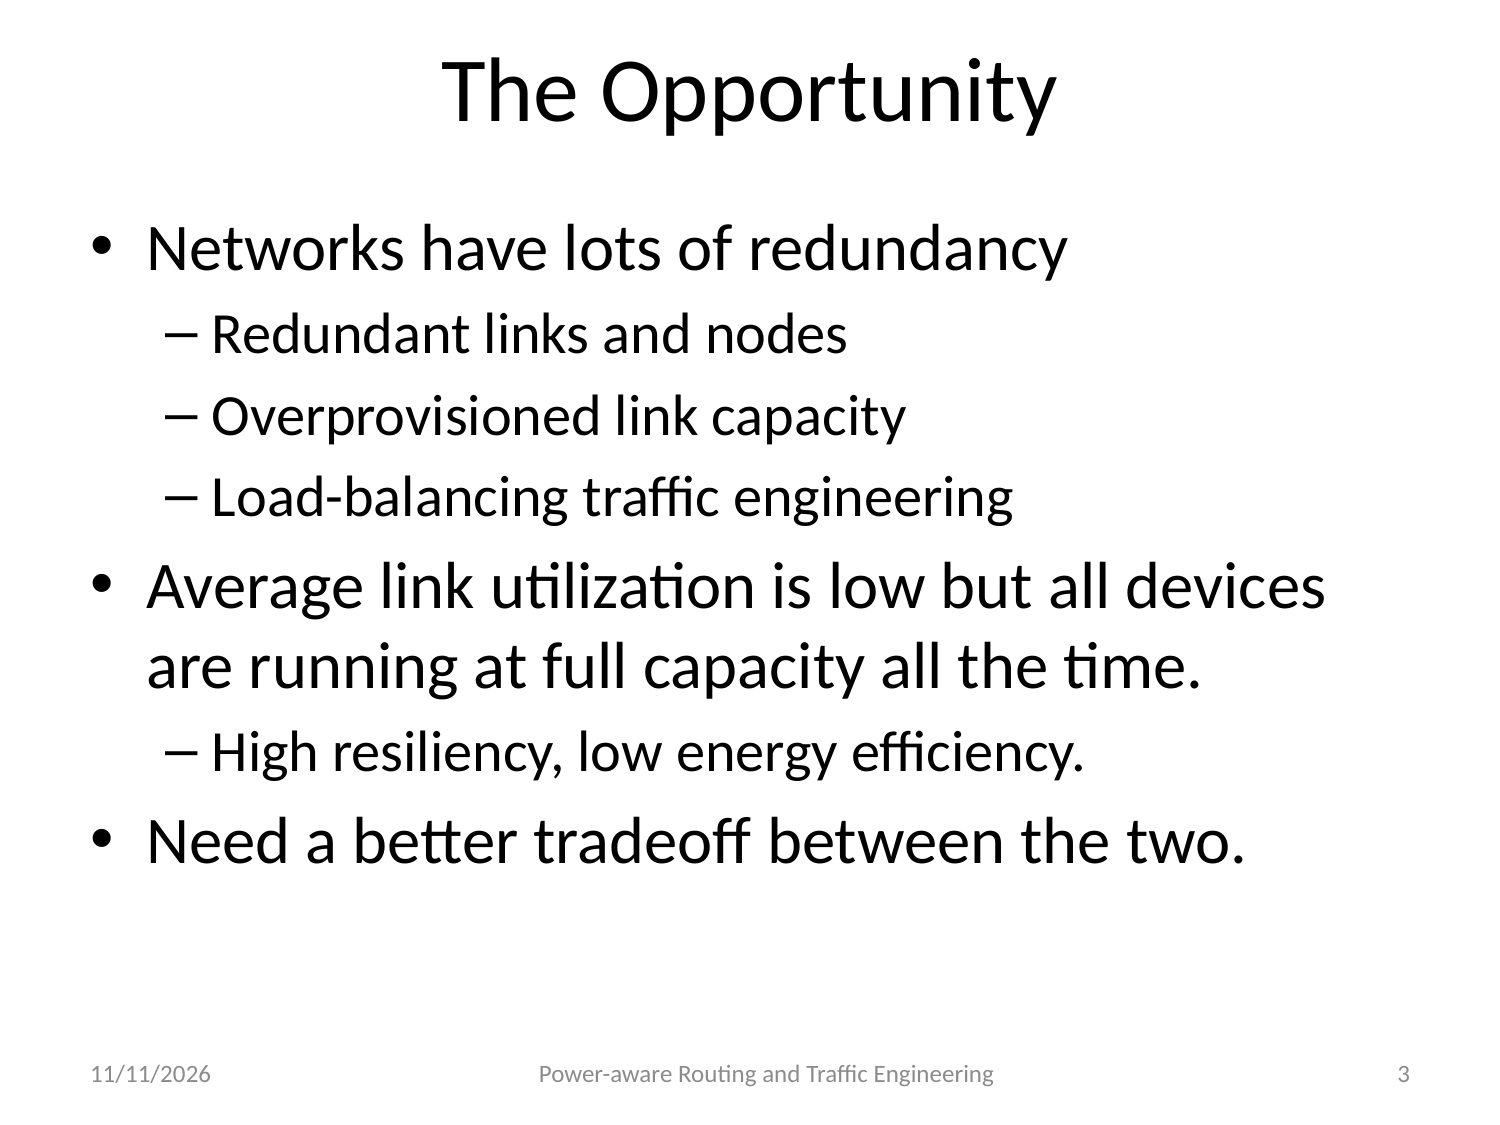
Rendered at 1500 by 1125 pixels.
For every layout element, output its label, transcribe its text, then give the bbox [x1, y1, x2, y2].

slide_number 3 [1074, 1042, 1425, 1103]
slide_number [75, 1042, 425, 1103]
title The Opportunity [75, 20, 1425, 149]
footer Power-aware Routing and Traffic Engineering [512, 1042, 1022, 1103]
list Networks have lots of redundancy Redundant links and nodes Overprovisioned link capacity Load-balancing traffic engineering Average link utilization is low but all devices are running at full capacity all the time. High resiliency, low energy efficiency. Need a better tradeoff between the two. [75, 196, 1425, 1005]
